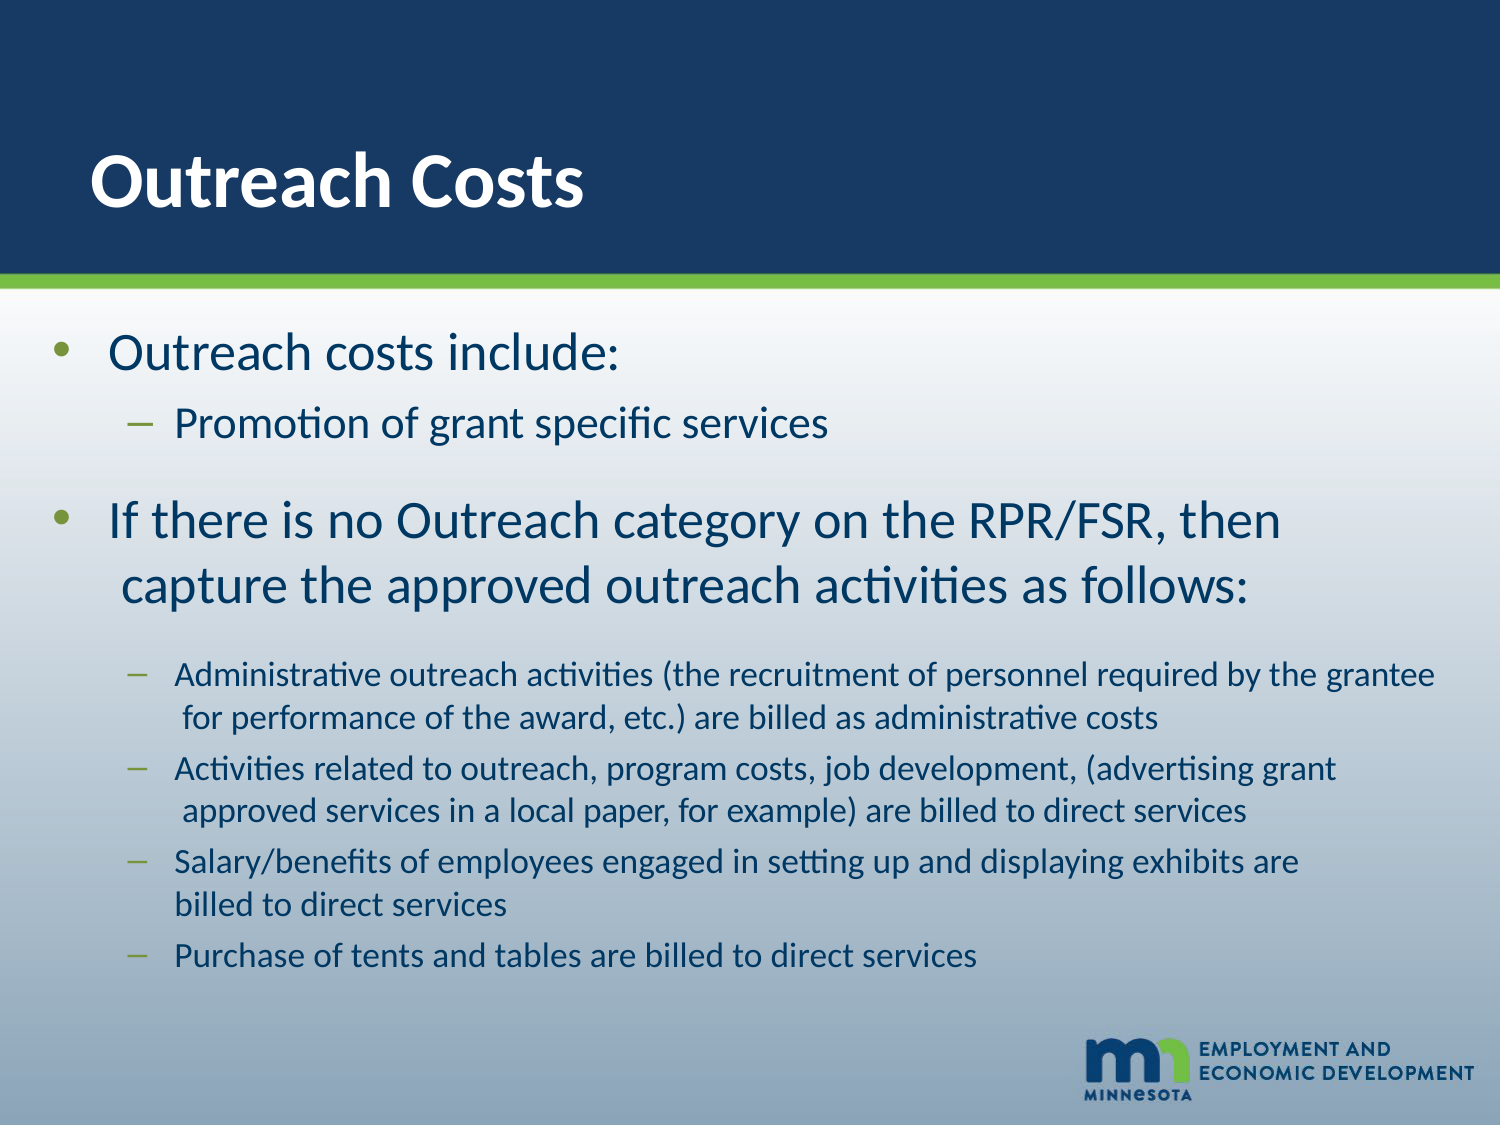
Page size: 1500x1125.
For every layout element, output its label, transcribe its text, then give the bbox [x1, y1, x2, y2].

text_box Outreach costs include: Promotion of grant specific services If there is no Outreach category on the RPR/FSR, then capture the approved outreach activities as follows: Administrative outreach activities (the recruitment of personnel required by the grantee for performance of the award, etc.) are billed as administrative costs Activities related to outreach, program costs, job development, (advertising grant approved services in a local paper, for example) are billed to direct services Salary/benefits of employees engaged in setting up and displaying exhibits are billed to direct services Purchase of tents and tables are billed to direct services [50, 300, 1442, 975]
picture [0, 0, 1500, 1125]
title Outreach Costs [87, 126, 590, 300]
